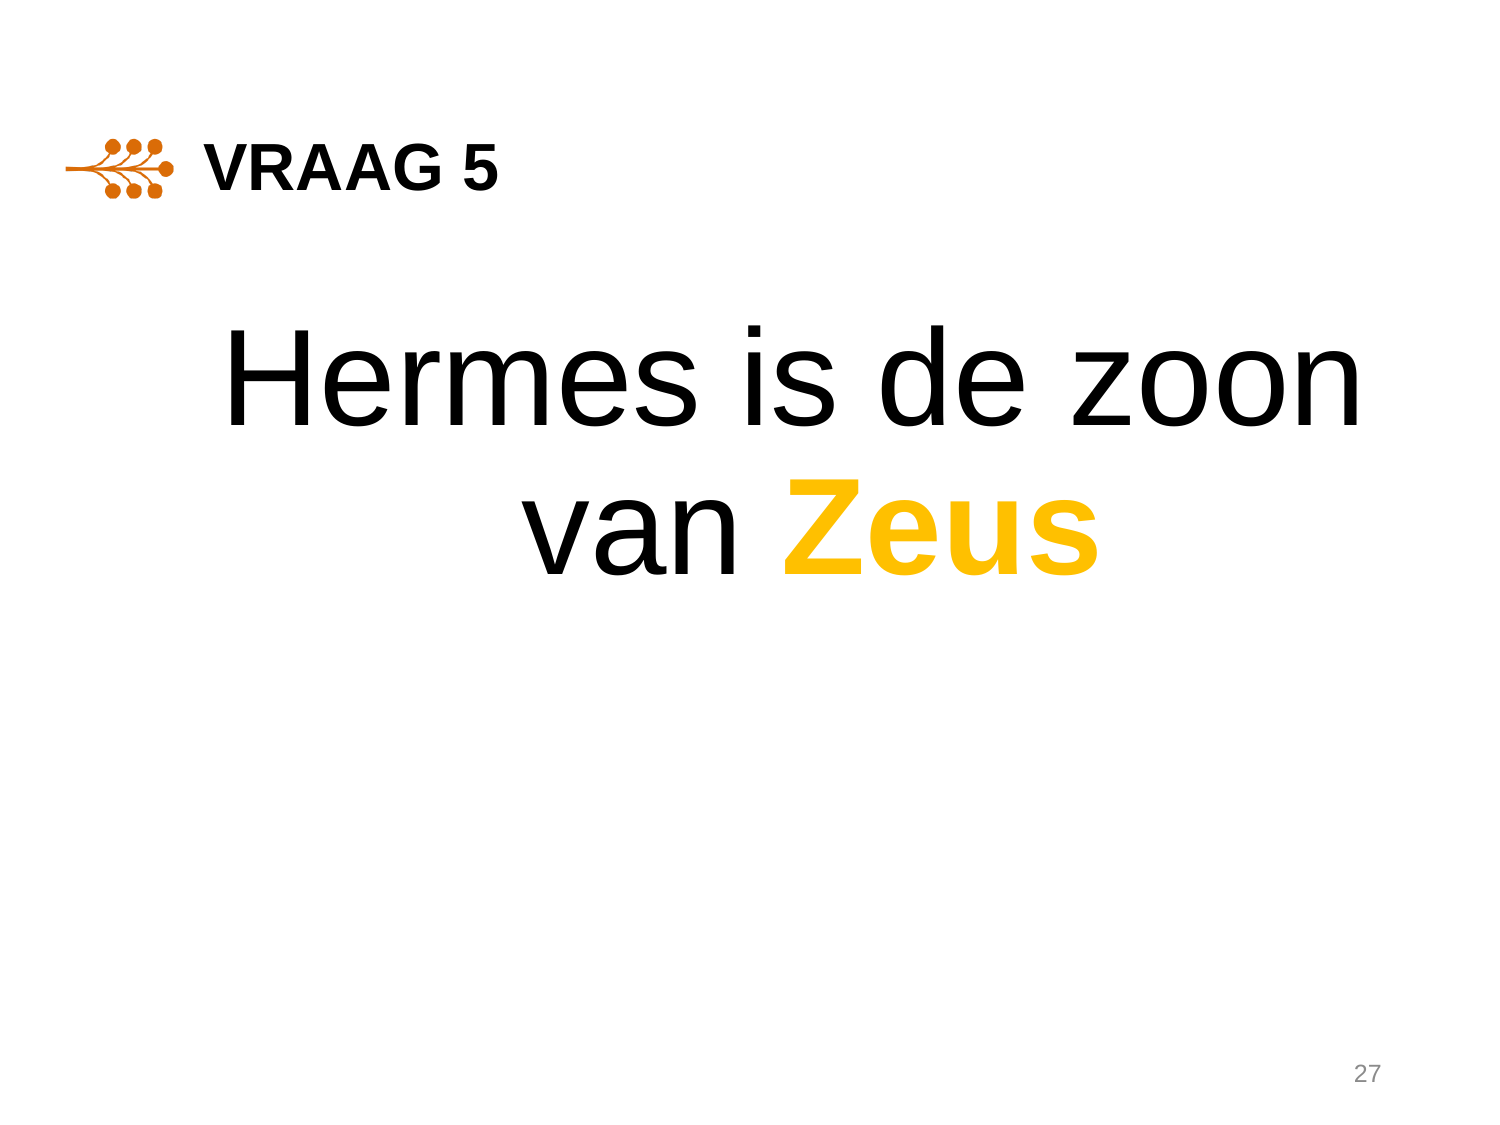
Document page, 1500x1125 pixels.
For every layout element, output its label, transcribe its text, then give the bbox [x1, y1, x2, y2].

list Hermes is de zoon van Zeus [190, 299, 1397, 1014]
picture [65, 138, 174, 199]
title Vraag 5 [188, 59, 1397, 278]
slide_number 27 [1059, 1042, 1397, 1103]
